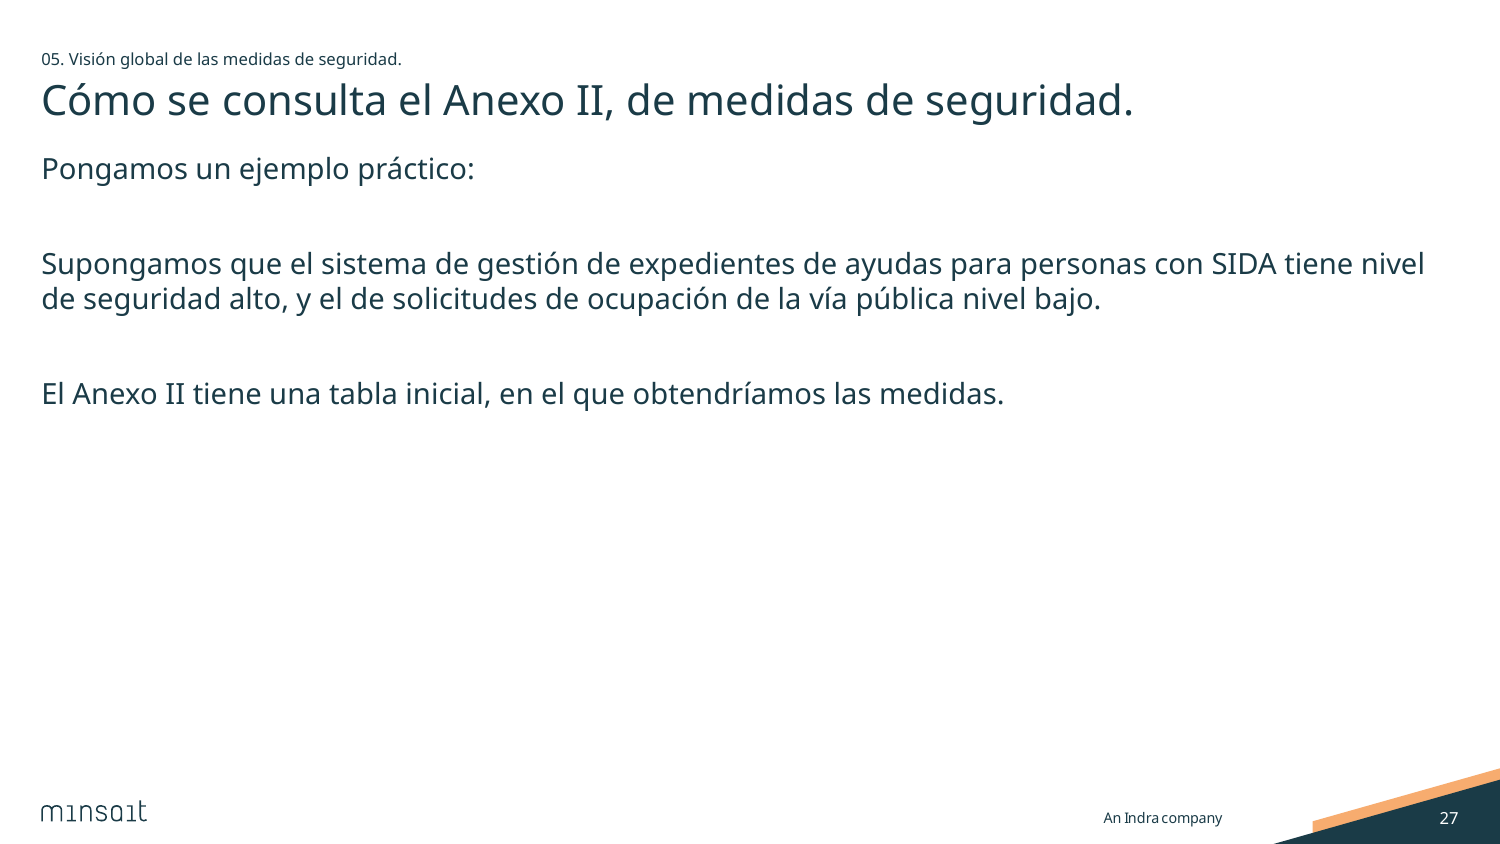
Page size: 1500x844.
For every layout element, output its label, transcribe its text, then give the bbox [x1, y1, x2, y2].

text_box Pongamos un ejemplo práctico: Supongamos que el sistema de gestión de expedientes de ayudas para personas con SIDA tiene nivel de seguridad alto, y el de solicitudes de ocupación de la vía pública nivel bajo. El Anexo II tiene una tabla inicial, en el que obtendríamos las medidas. [41, 150, 1459, 436]
title Cómo se consulta el Anexo II, de medidas de seguridad. [41, 79, 1459, 150]
list 05. Visión global de las medidas de seguridad. [41, 43, 1459, 75]
